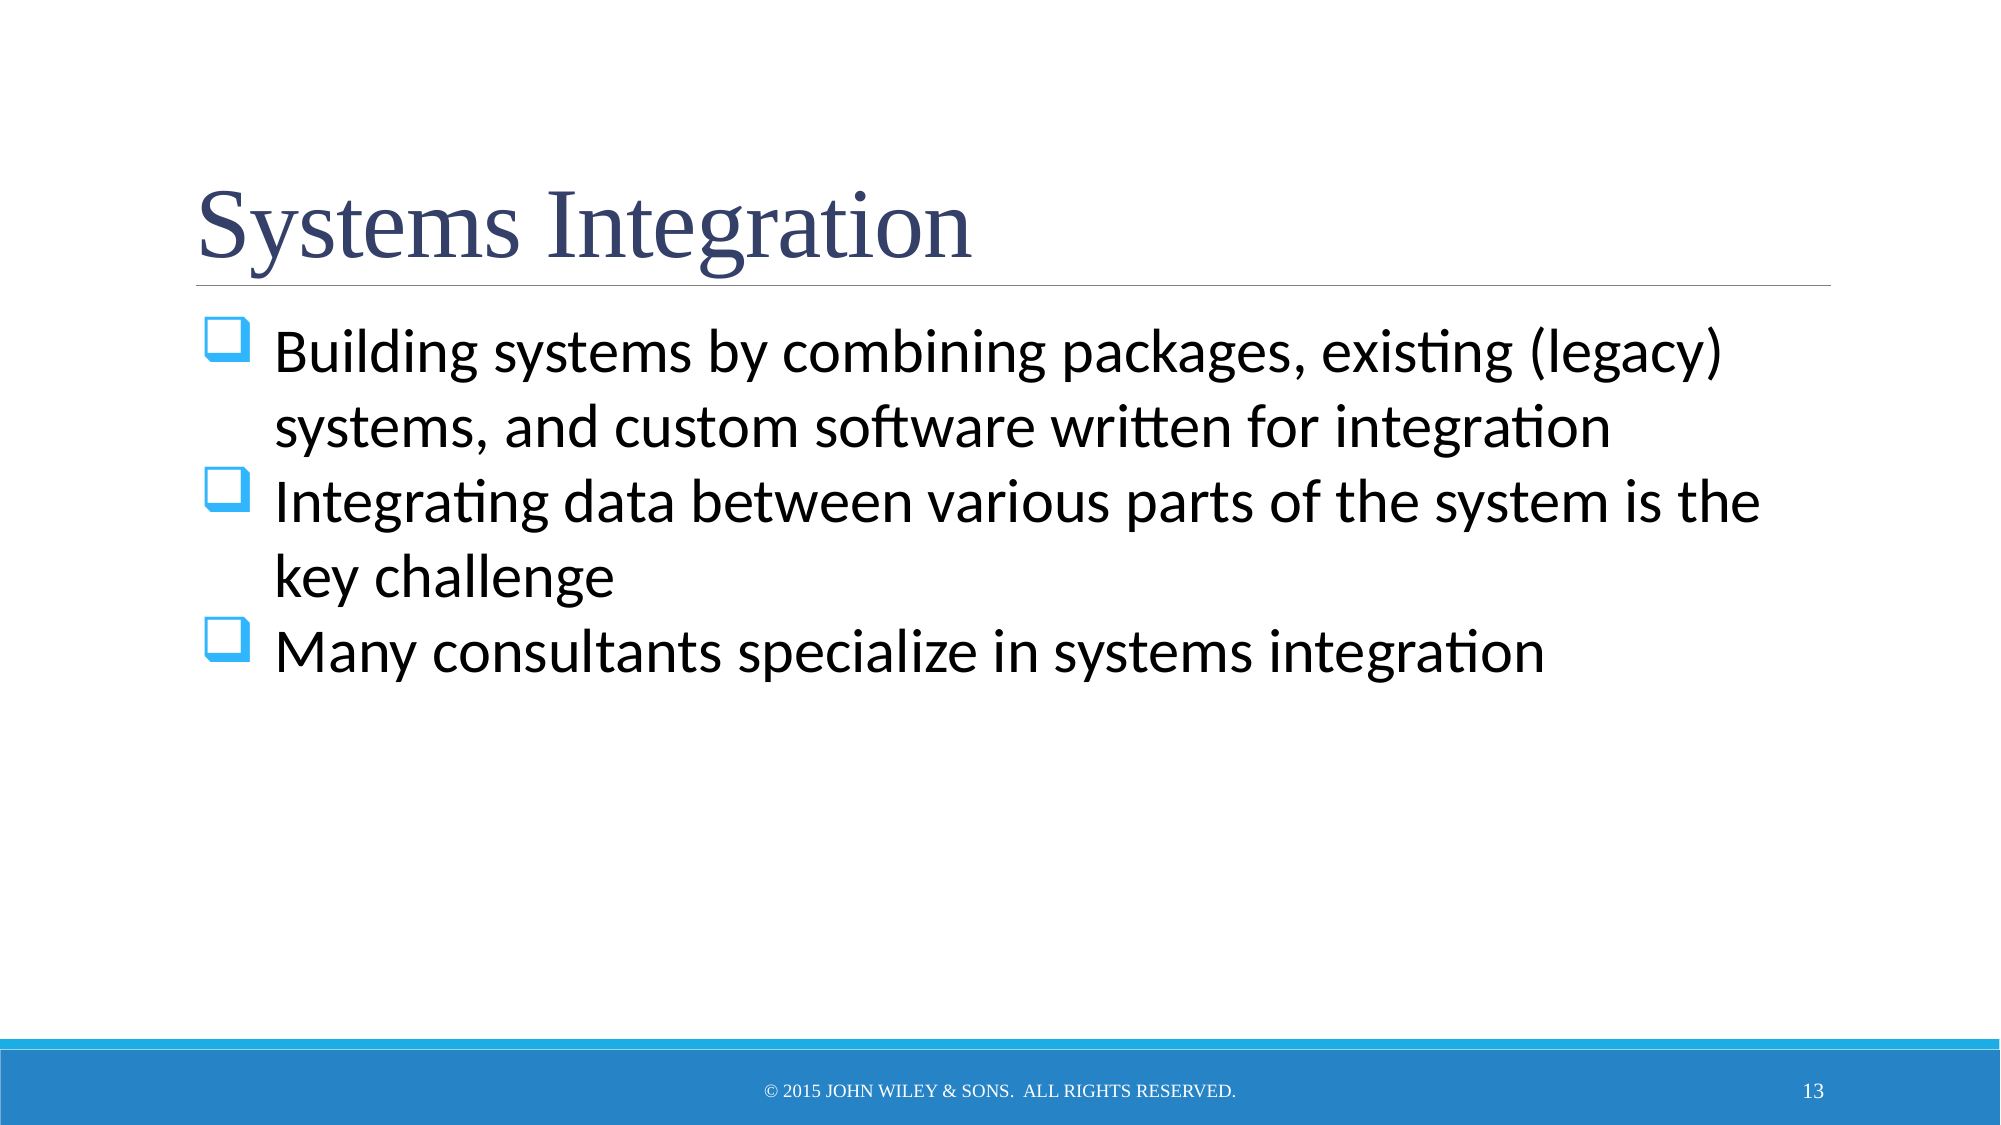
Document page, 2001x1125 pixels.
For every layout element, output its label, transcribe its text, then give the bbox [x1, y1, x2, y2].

title Systems Integration [180, 47, 1830, 285]
list Building systems by combining packages, existing (legacy) systems, and custom software written for integration Integrating data between various parts of the system is the key challenge Many consultants specialize in systems integration [180, 302, 1830, 963]
footer © 2015 John Wiley & Sons. All Rights Reserved. [604, 1059, 1396, 1120]
slide_number 13 [1624, 1059, 1840, 1120]
